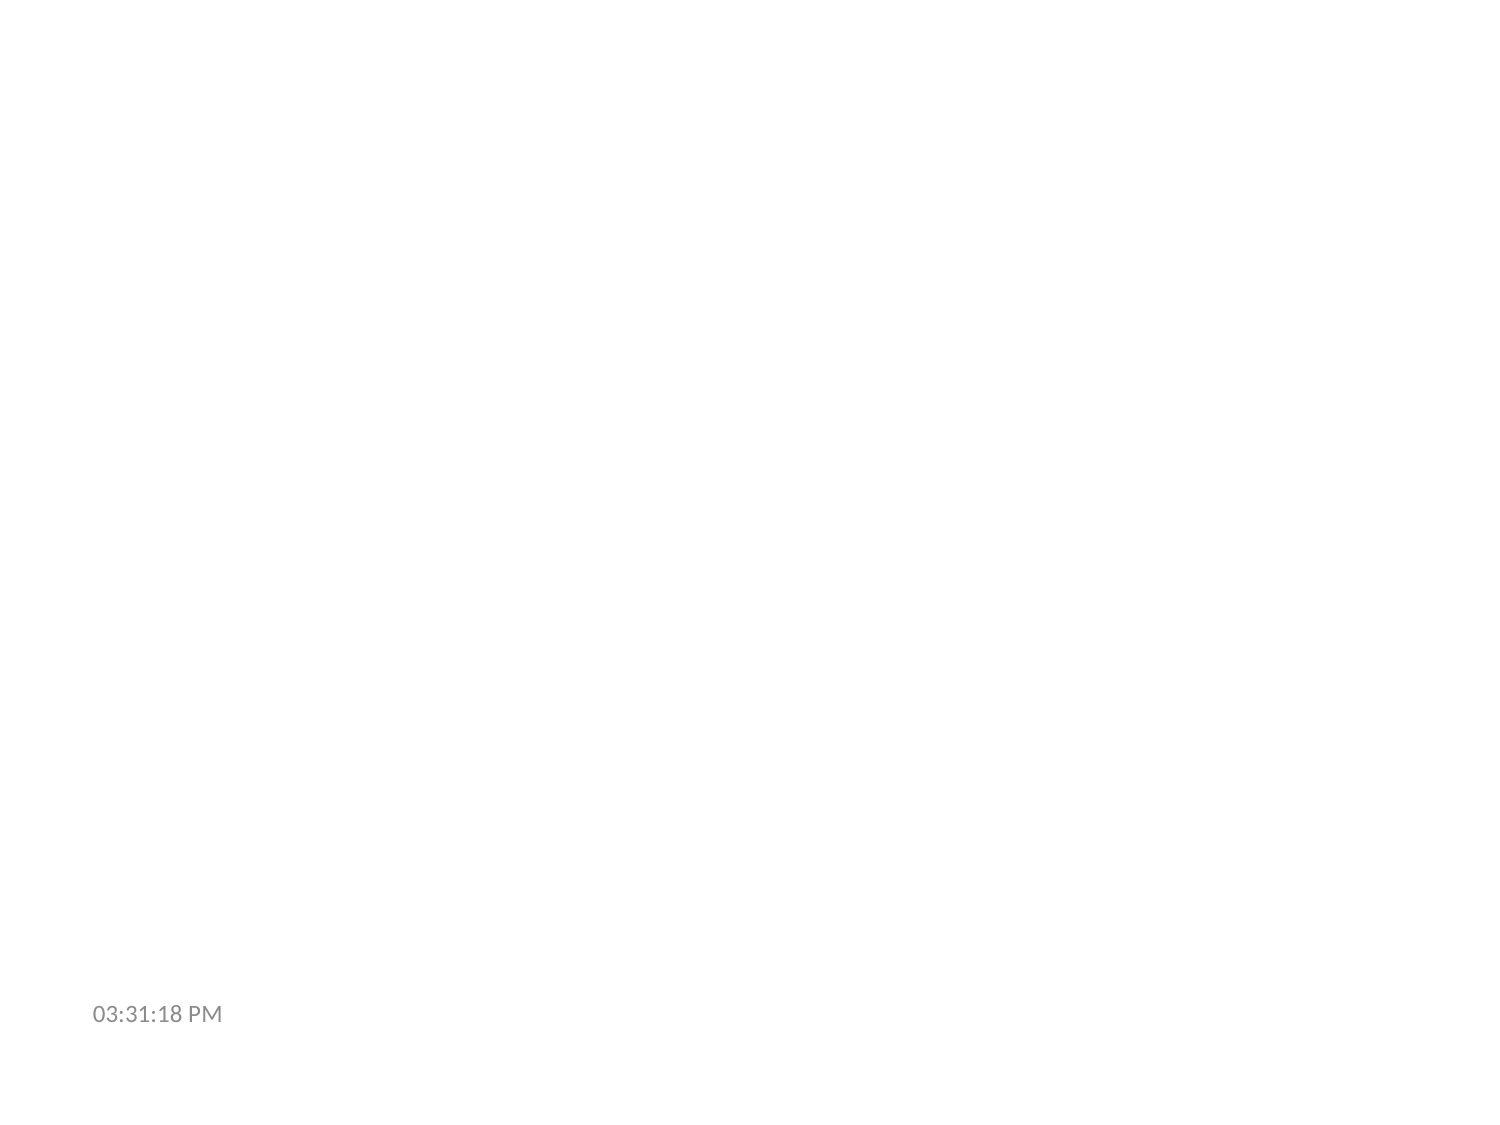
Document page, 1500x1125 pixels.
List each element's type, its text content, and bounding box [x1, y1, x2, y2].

text_box 3:35:09 PM [77, 982, 428, 1043]
